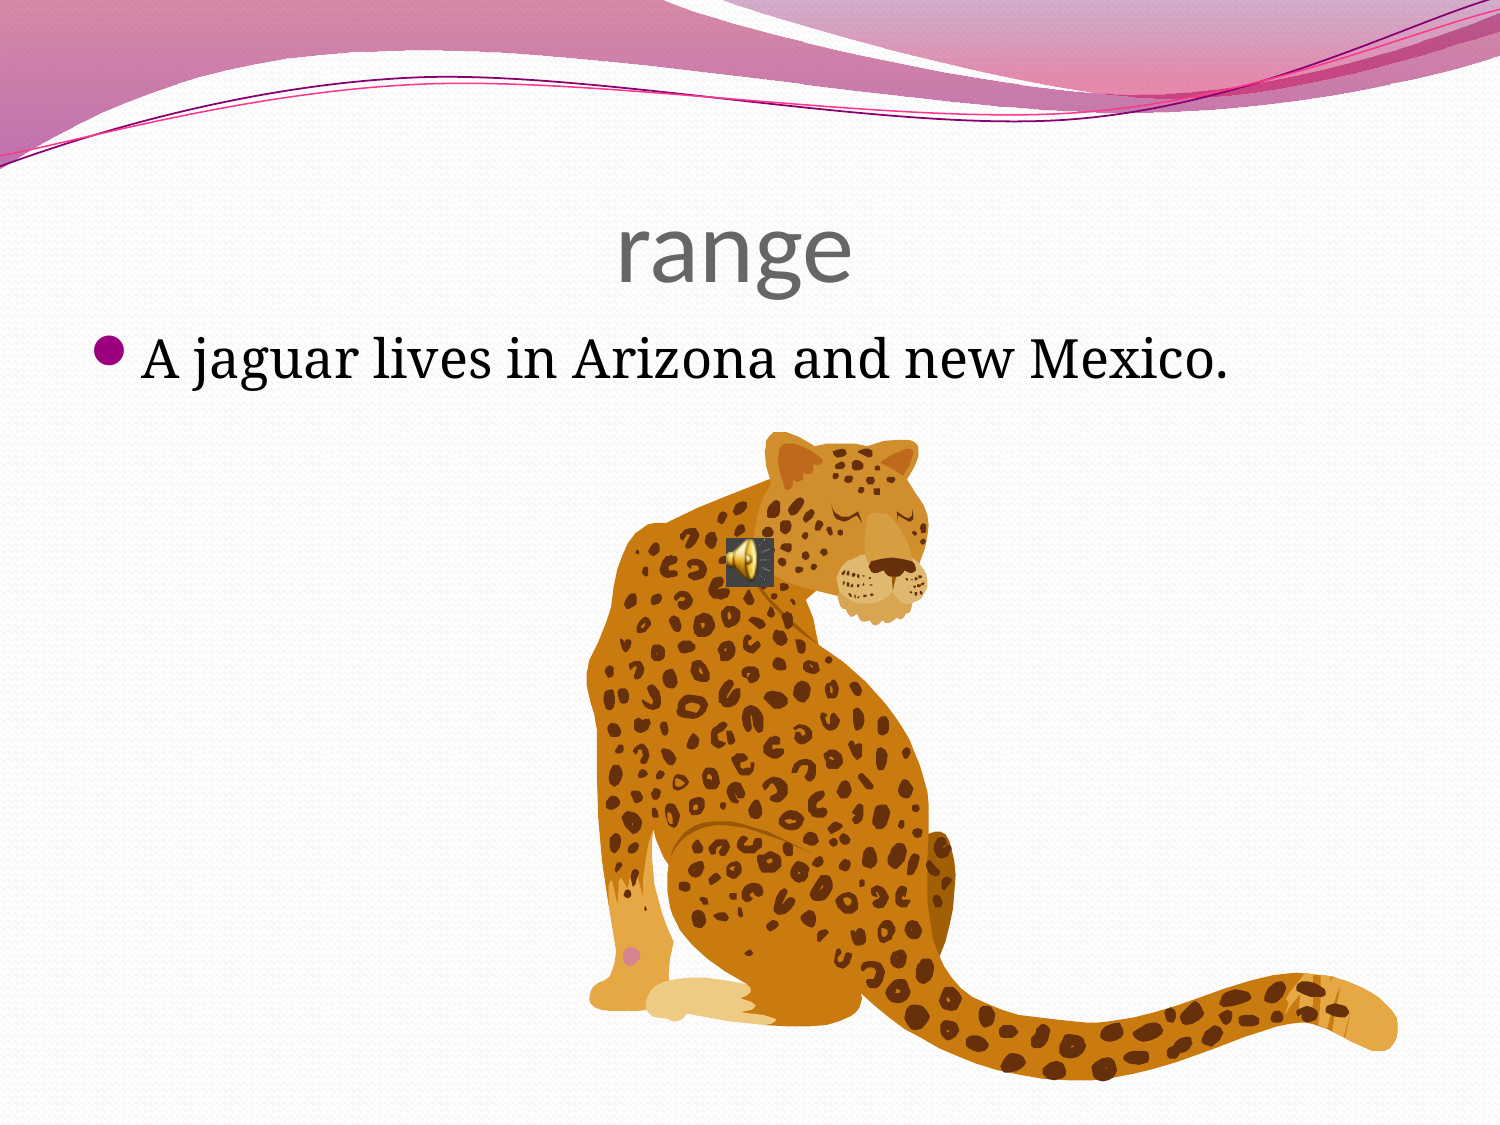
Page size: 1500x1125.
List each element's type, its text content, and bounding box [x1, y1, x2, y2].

title range [75, 115, 1425, 303]
list A jaguar lives in Arizona and new Mexico. [75, 317, 1425, 1038]
picture [583, 429, 1401, 1085]
